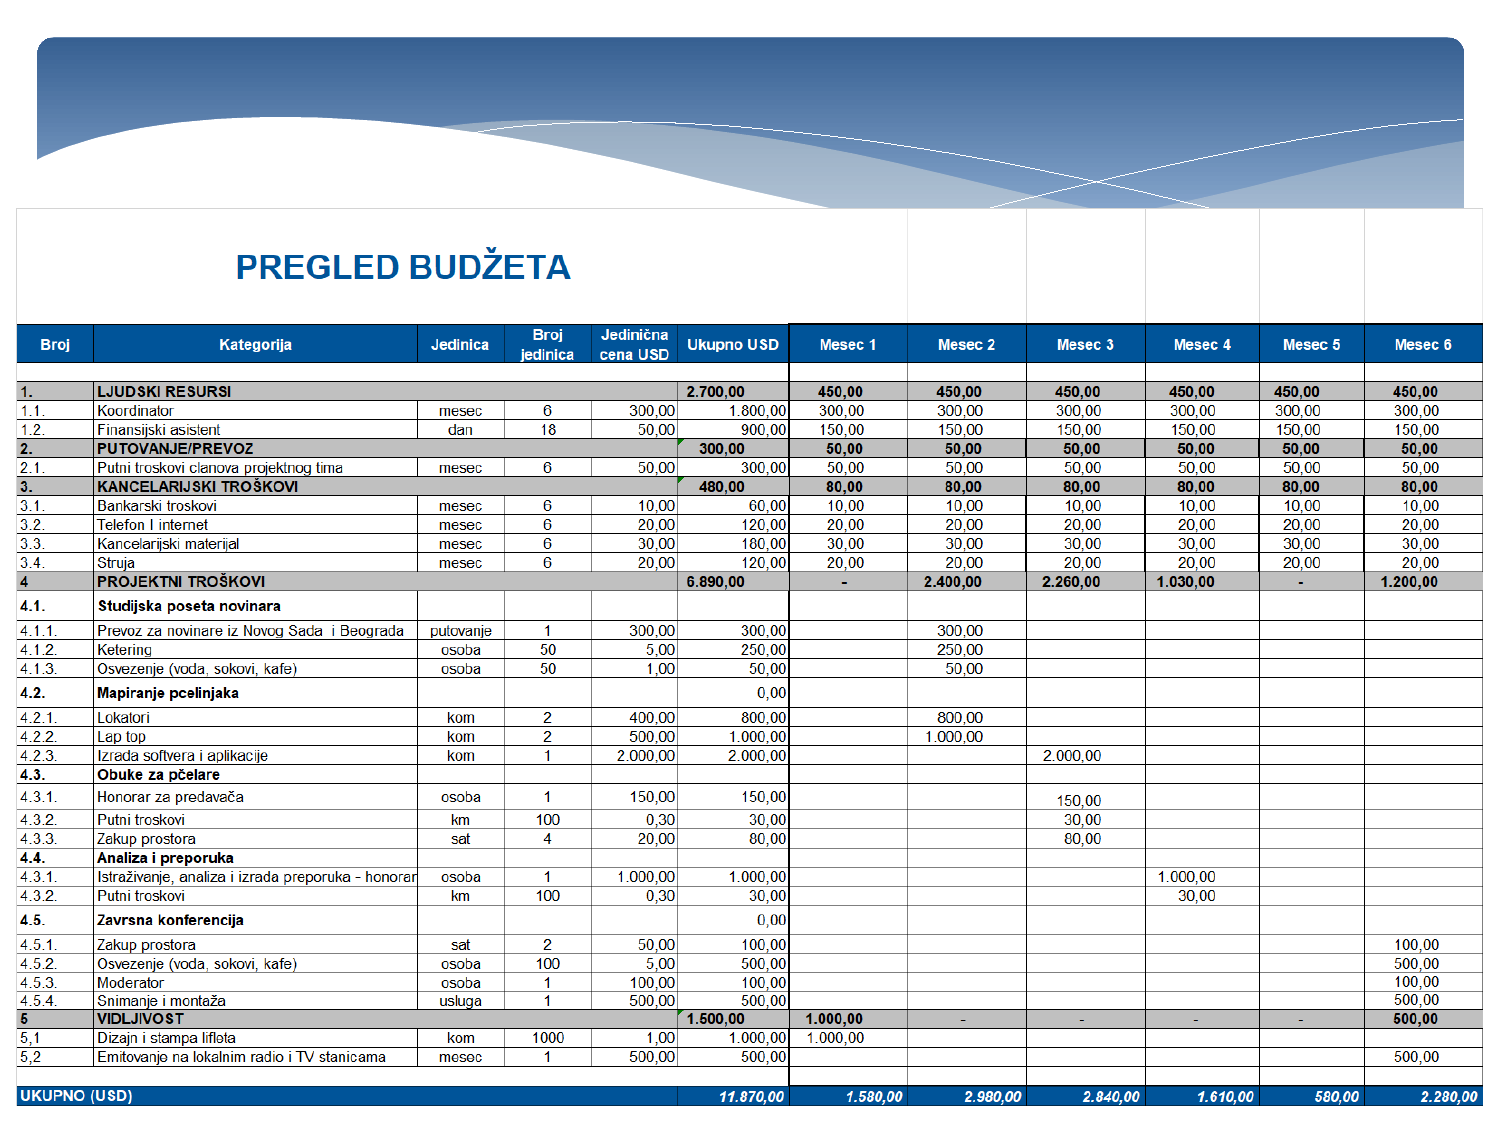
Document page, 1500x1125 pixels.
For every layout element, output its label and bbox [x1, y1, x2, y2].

picture [16, 207, 1484, 1107]
